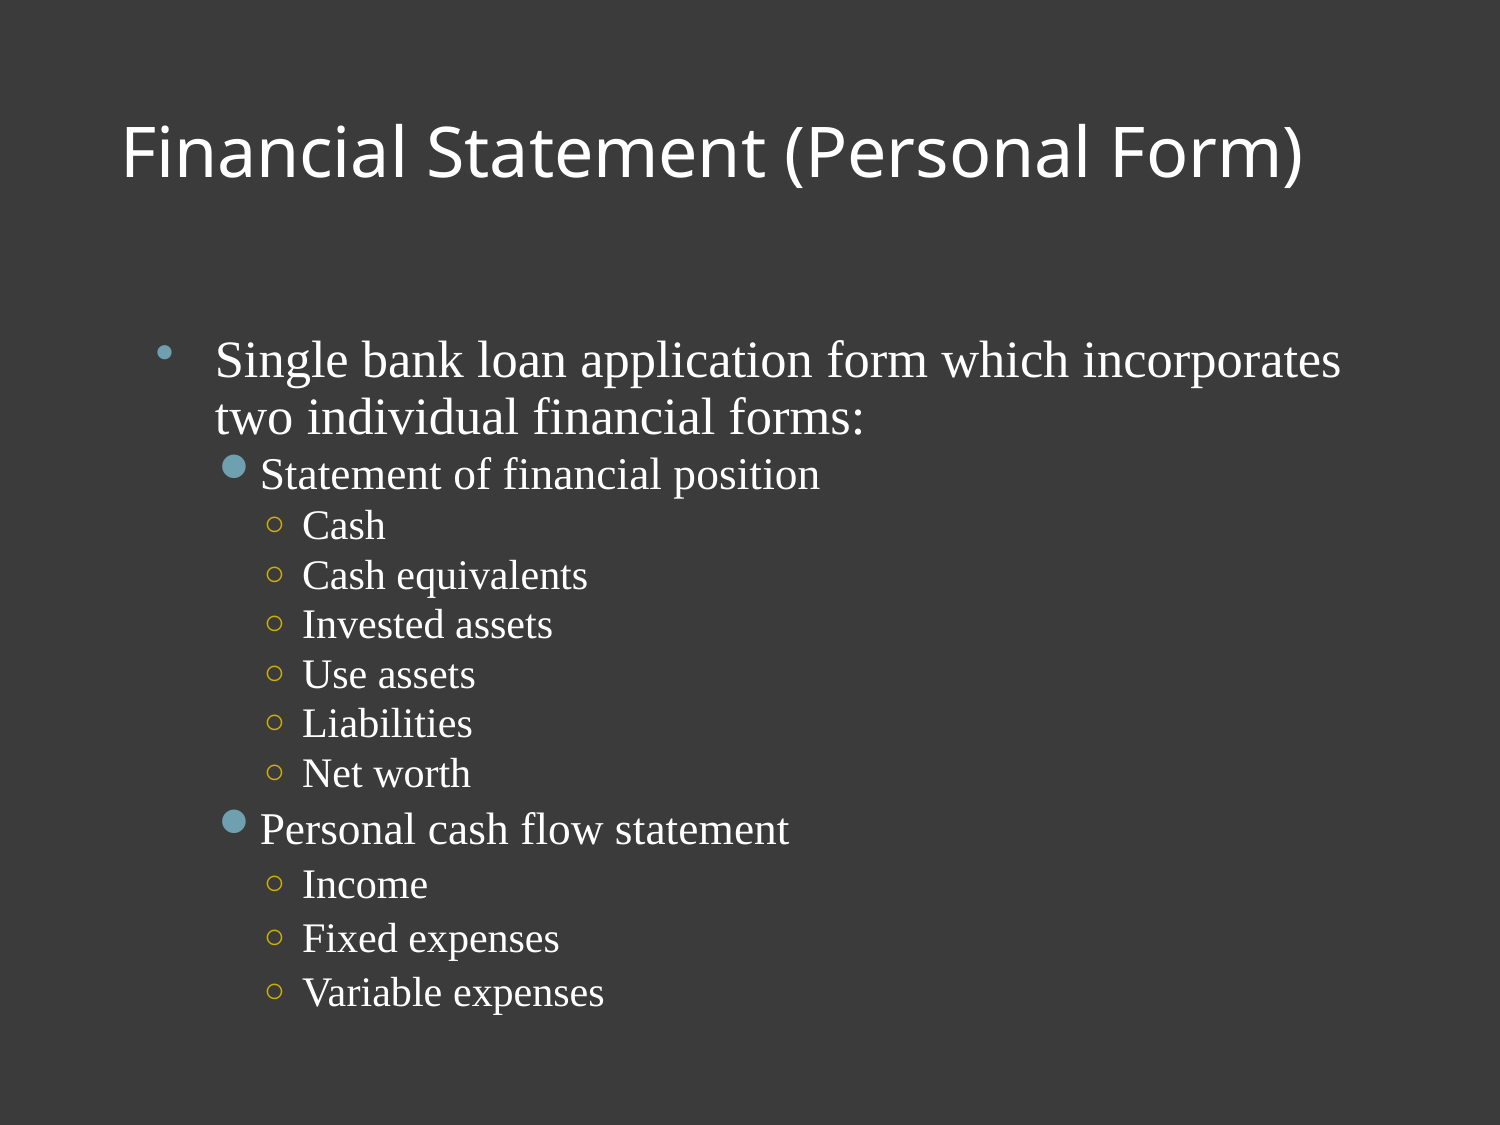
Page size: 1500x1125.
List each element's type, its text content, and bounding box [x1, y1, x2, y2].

list Single bank loan application form which incorporates two individual financial forms: Statement of financial position Cash Cash equivalents Invested assets Use assets Liabilities Net worth Personal cash flow statement Income Fixed expenses Variable expenses [137, 324, 1413, 1025]
title Financial Statement (Personal Form) [112, 99, 1388, 200]
